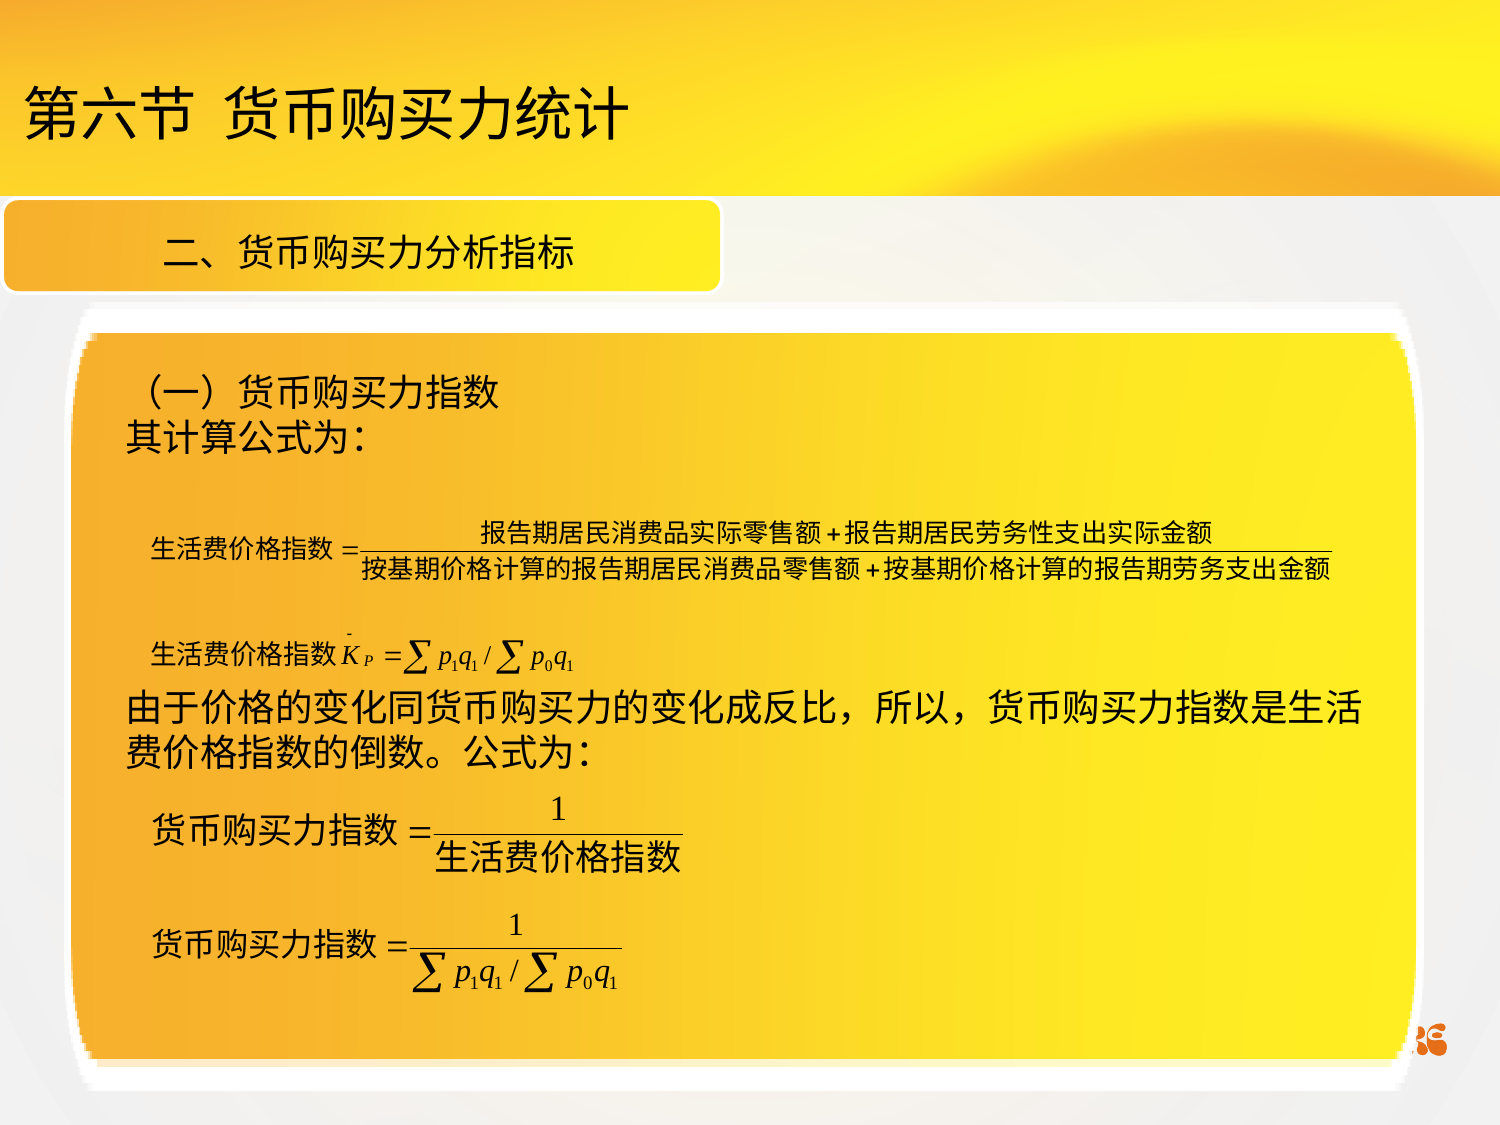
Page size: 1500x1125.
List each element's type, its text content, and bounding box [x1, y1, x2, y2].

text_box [0, 196, 725, 295]
title 第六节 货币购买力统计 [0, 54, 1002, 171]
picture [0, 1, 1500, 1125]
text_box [147, 621, 581, 681]
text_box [147, 515, 1338, 587]
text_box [147, 786, 692, 882]
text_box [147, 904, 630, 1000]
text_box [64, 302, 1424, 1092]
